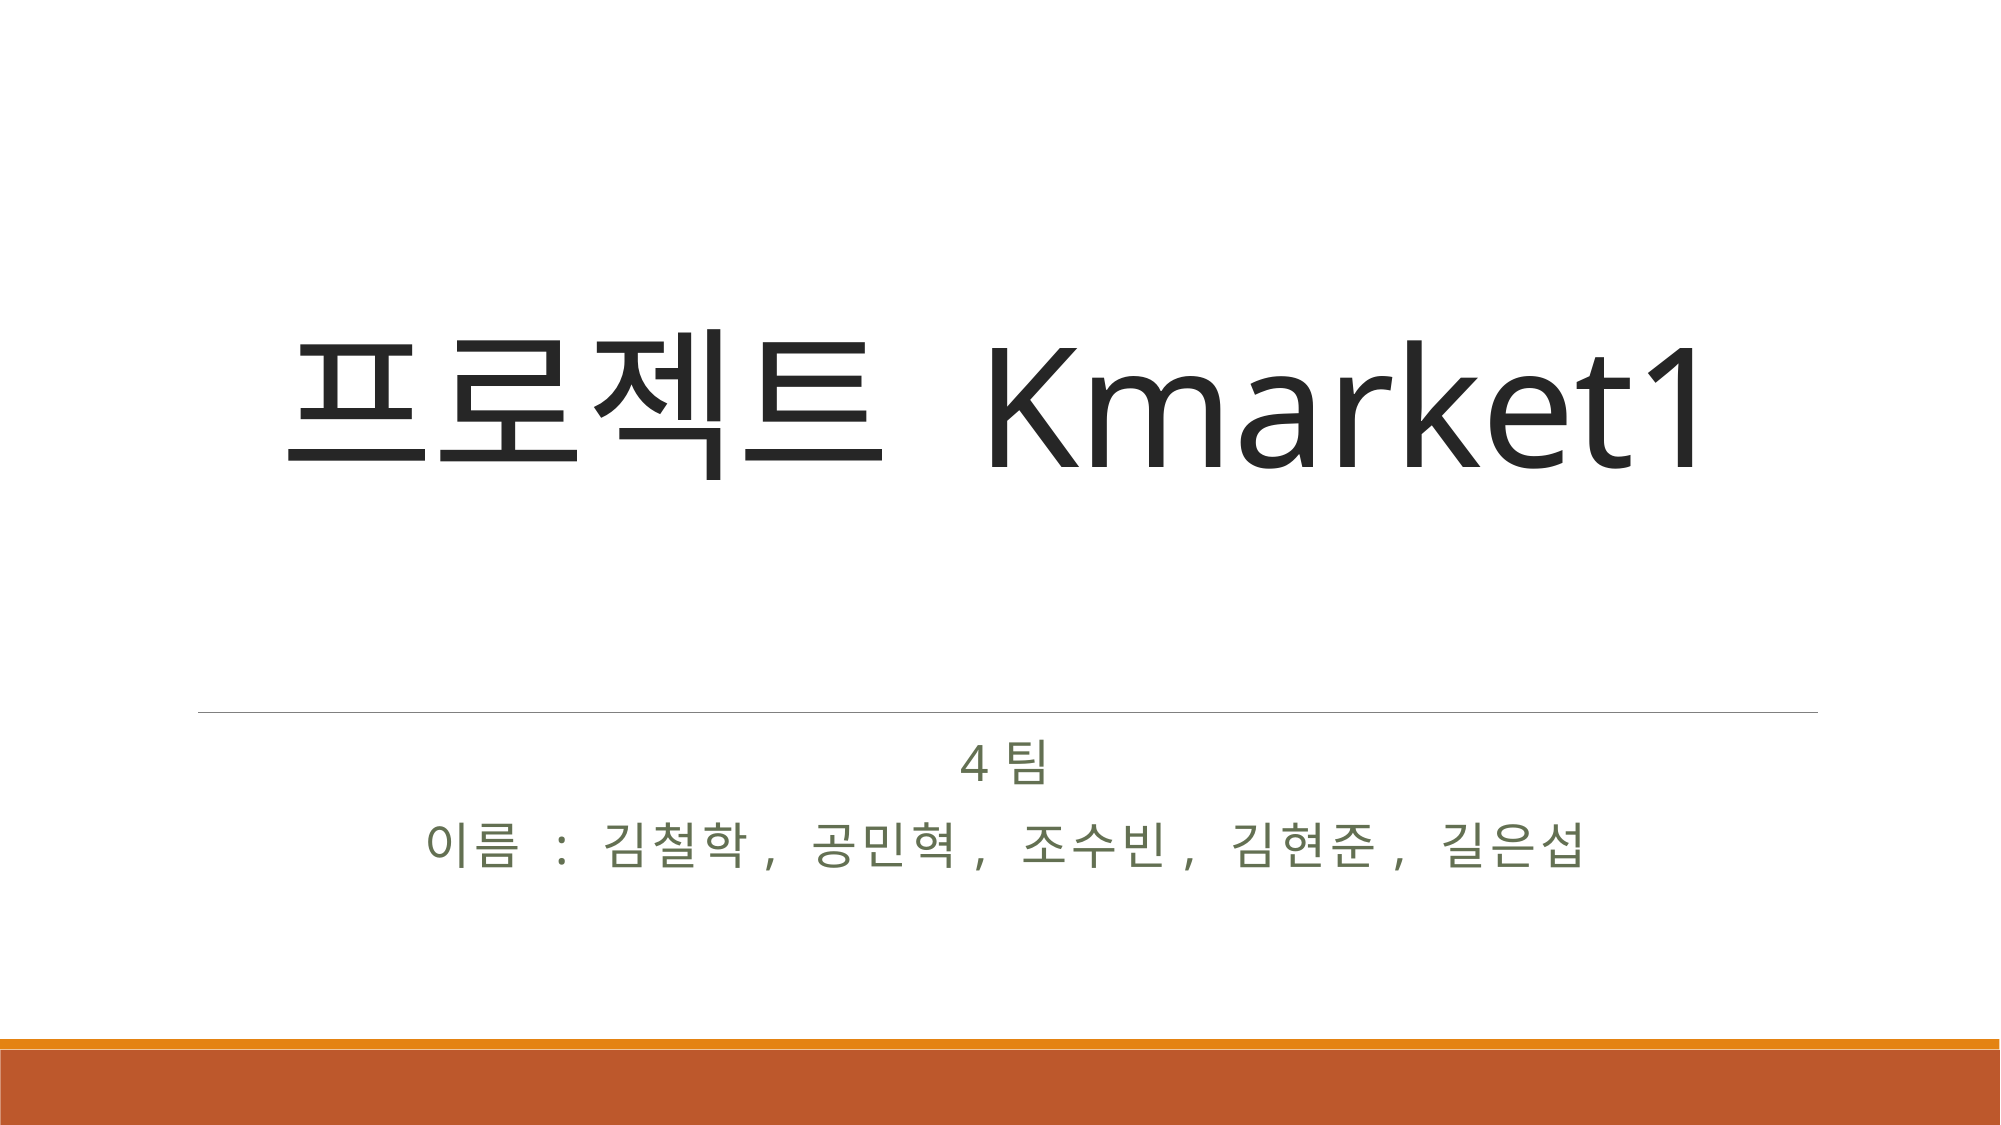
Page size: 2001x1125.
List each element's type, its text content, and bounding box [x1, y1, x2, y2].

subtitle 4팀 이름 : 김철학, 공민혁, 조수빈, 김현준, 길은섭 [180, 730, 1831, 919]
title 프로젝트 Kmarket1 [180, 124, 1830, 710]
